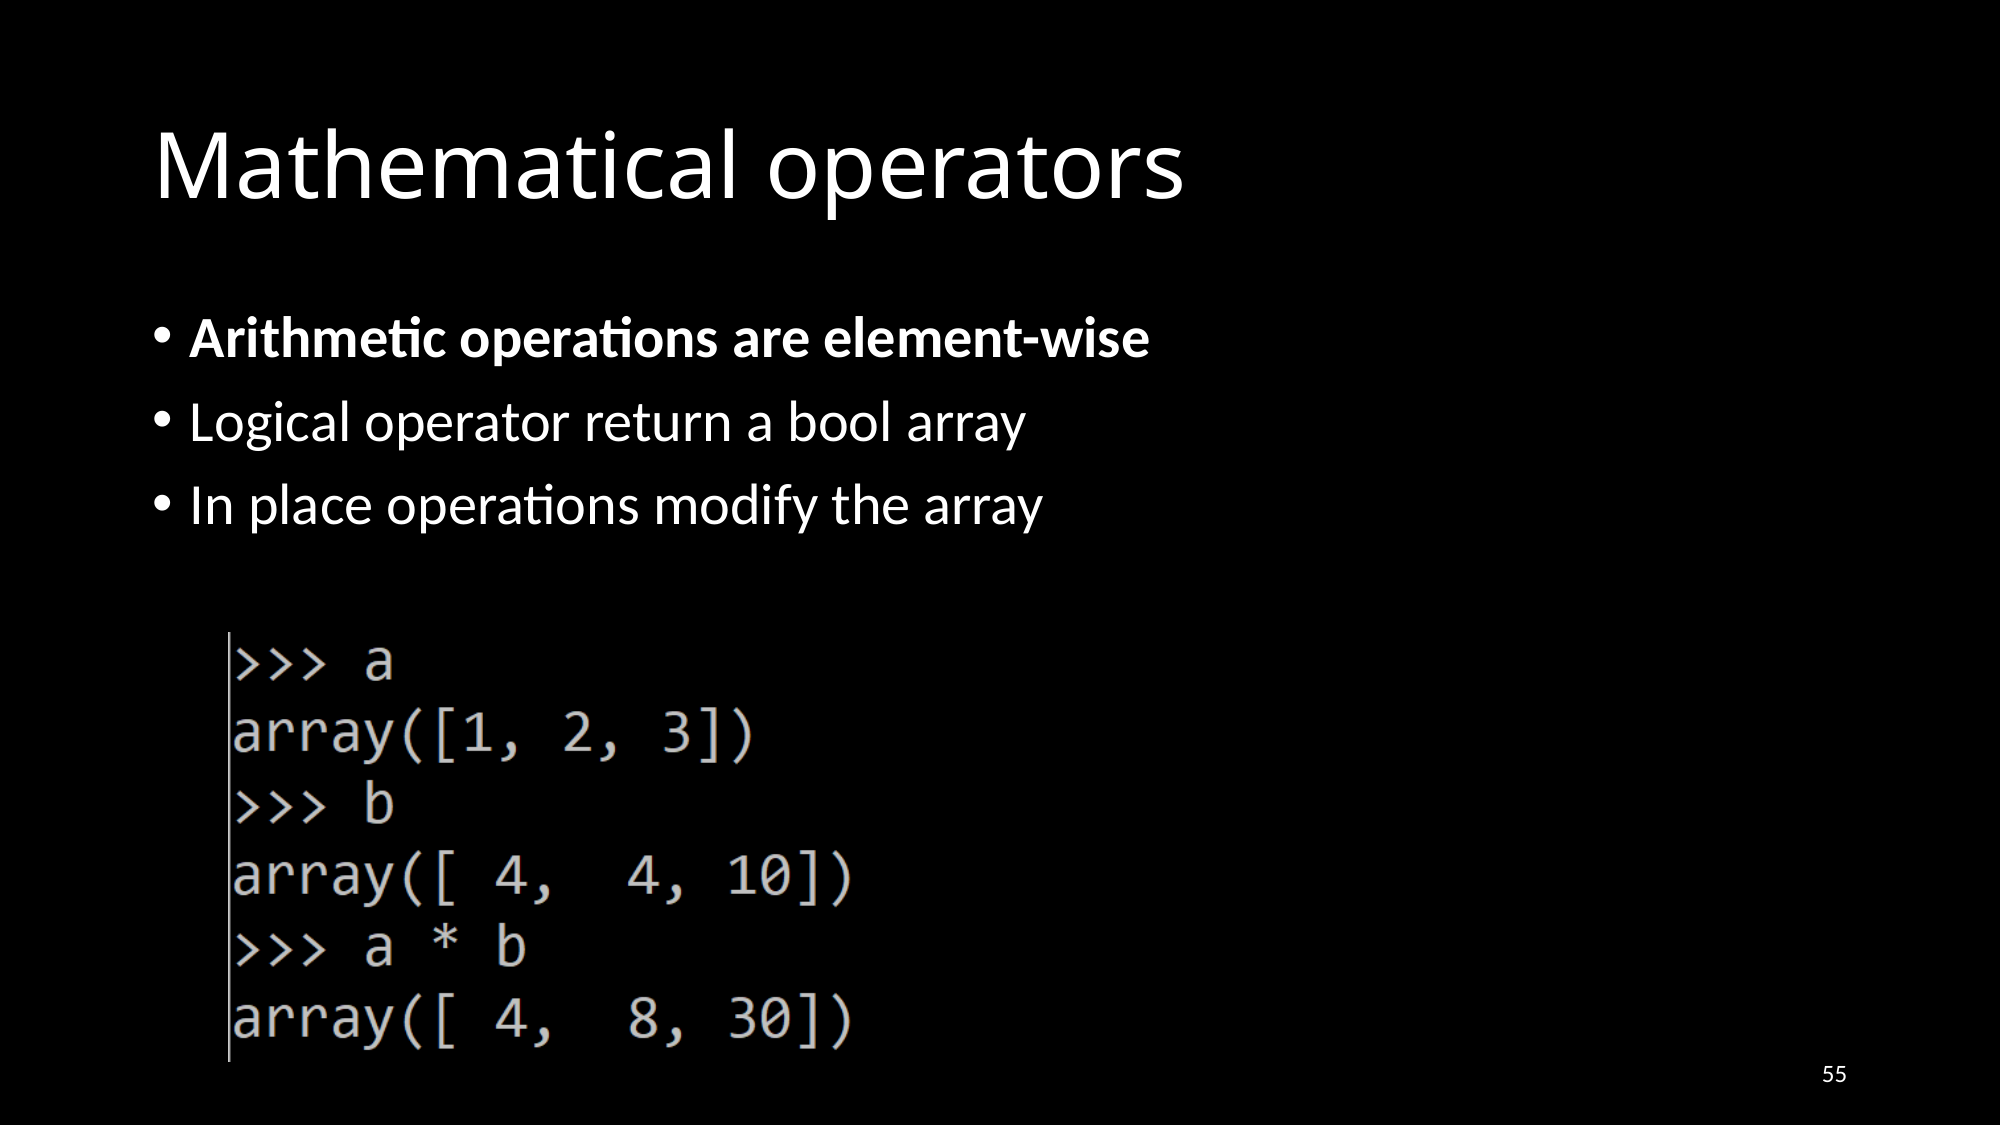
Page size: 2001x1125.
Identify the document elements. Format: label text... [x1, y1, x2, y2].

title Mathematical operators [137, 59, 1863, 278]
list Arithmetic operations are element-wise Logical operator return a bool array In place operations modify the array [137, 299, 1863, 1014]
slide_number 55 [1412, 1042, 1863, 1103]
picture [228, 632, 1639, 1062]
